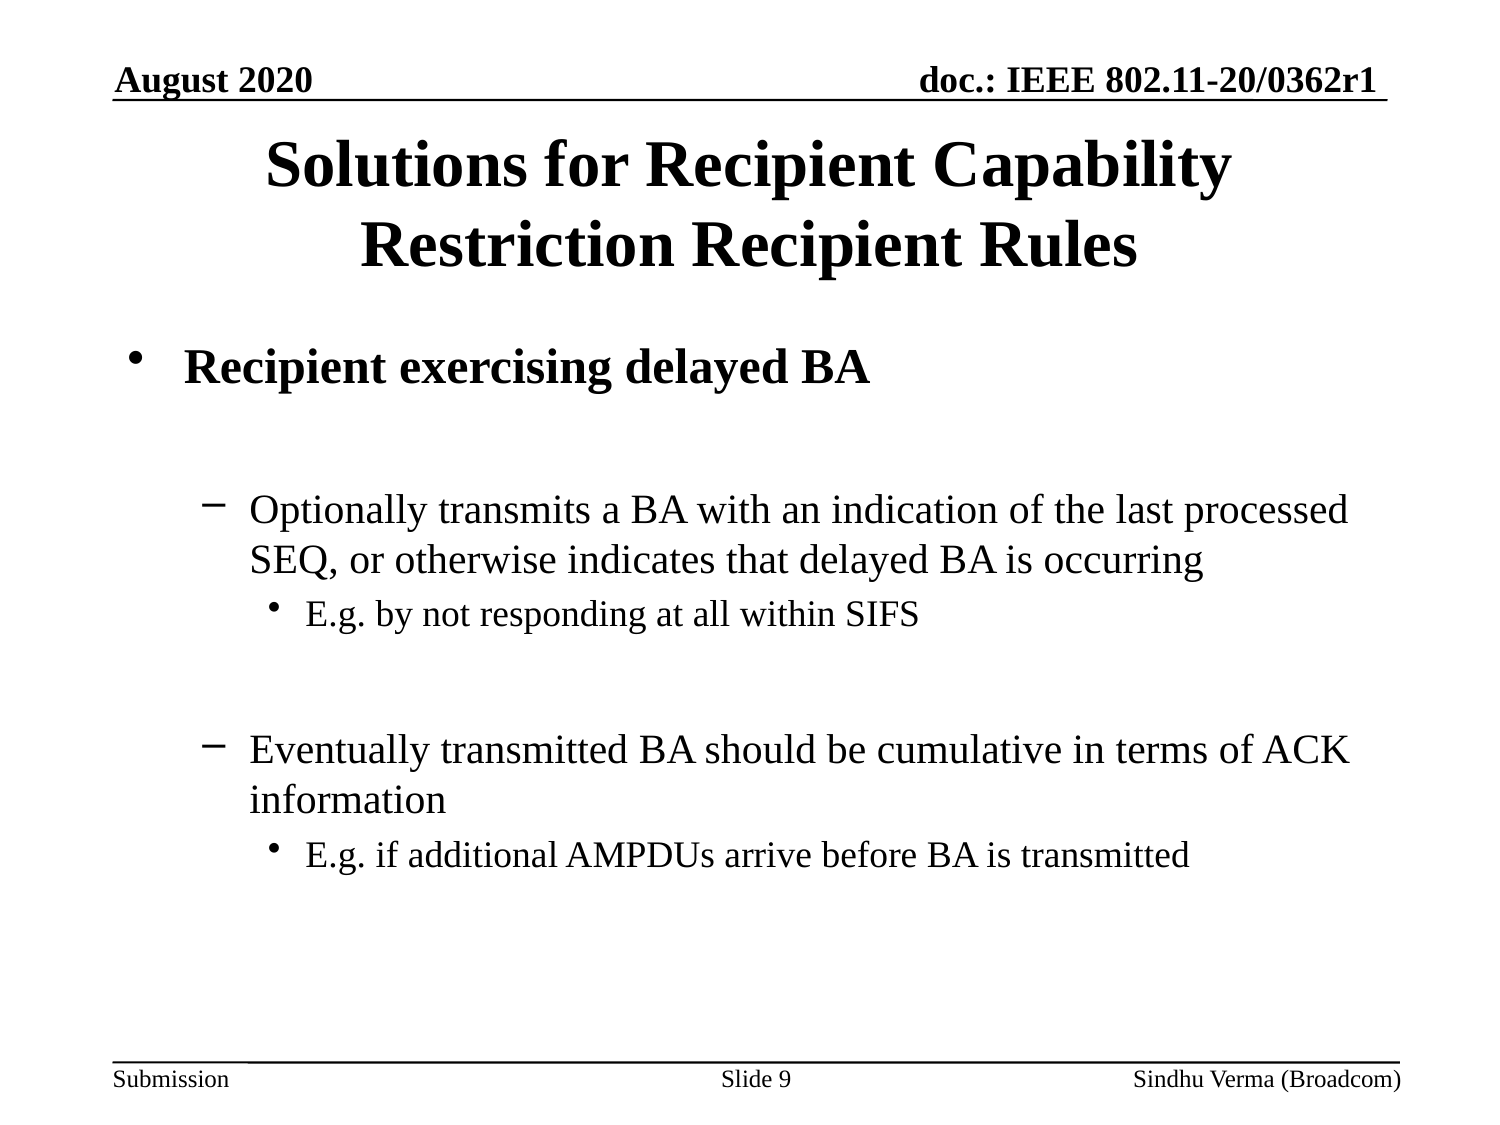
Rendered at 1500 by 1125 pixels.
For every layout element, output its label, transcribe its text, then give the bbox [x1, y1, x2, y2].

list Recipient exercising delayed BA Optionally transmits a BA with an indication of the last processed SEQ, or otherwise indicates that delayed BA is occurring E.g. by not responding at all within SIFS Eventually transmitted BA should be cumulative in terms of ACK information E.g. if additional AMPDUs arrive before BA is transmitted [112, 326, 1388, 1002]
title Solutions for Recipient Capability Restriction Recipient Rules [112, 112, 1388, 288]
footer Sindhu Verma (Broadcom) [1129, 1061, 1402, 1093]
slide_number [114, 54, 316, 101]
slide_number Slide 9 [712, 1061, 800, 1093]
